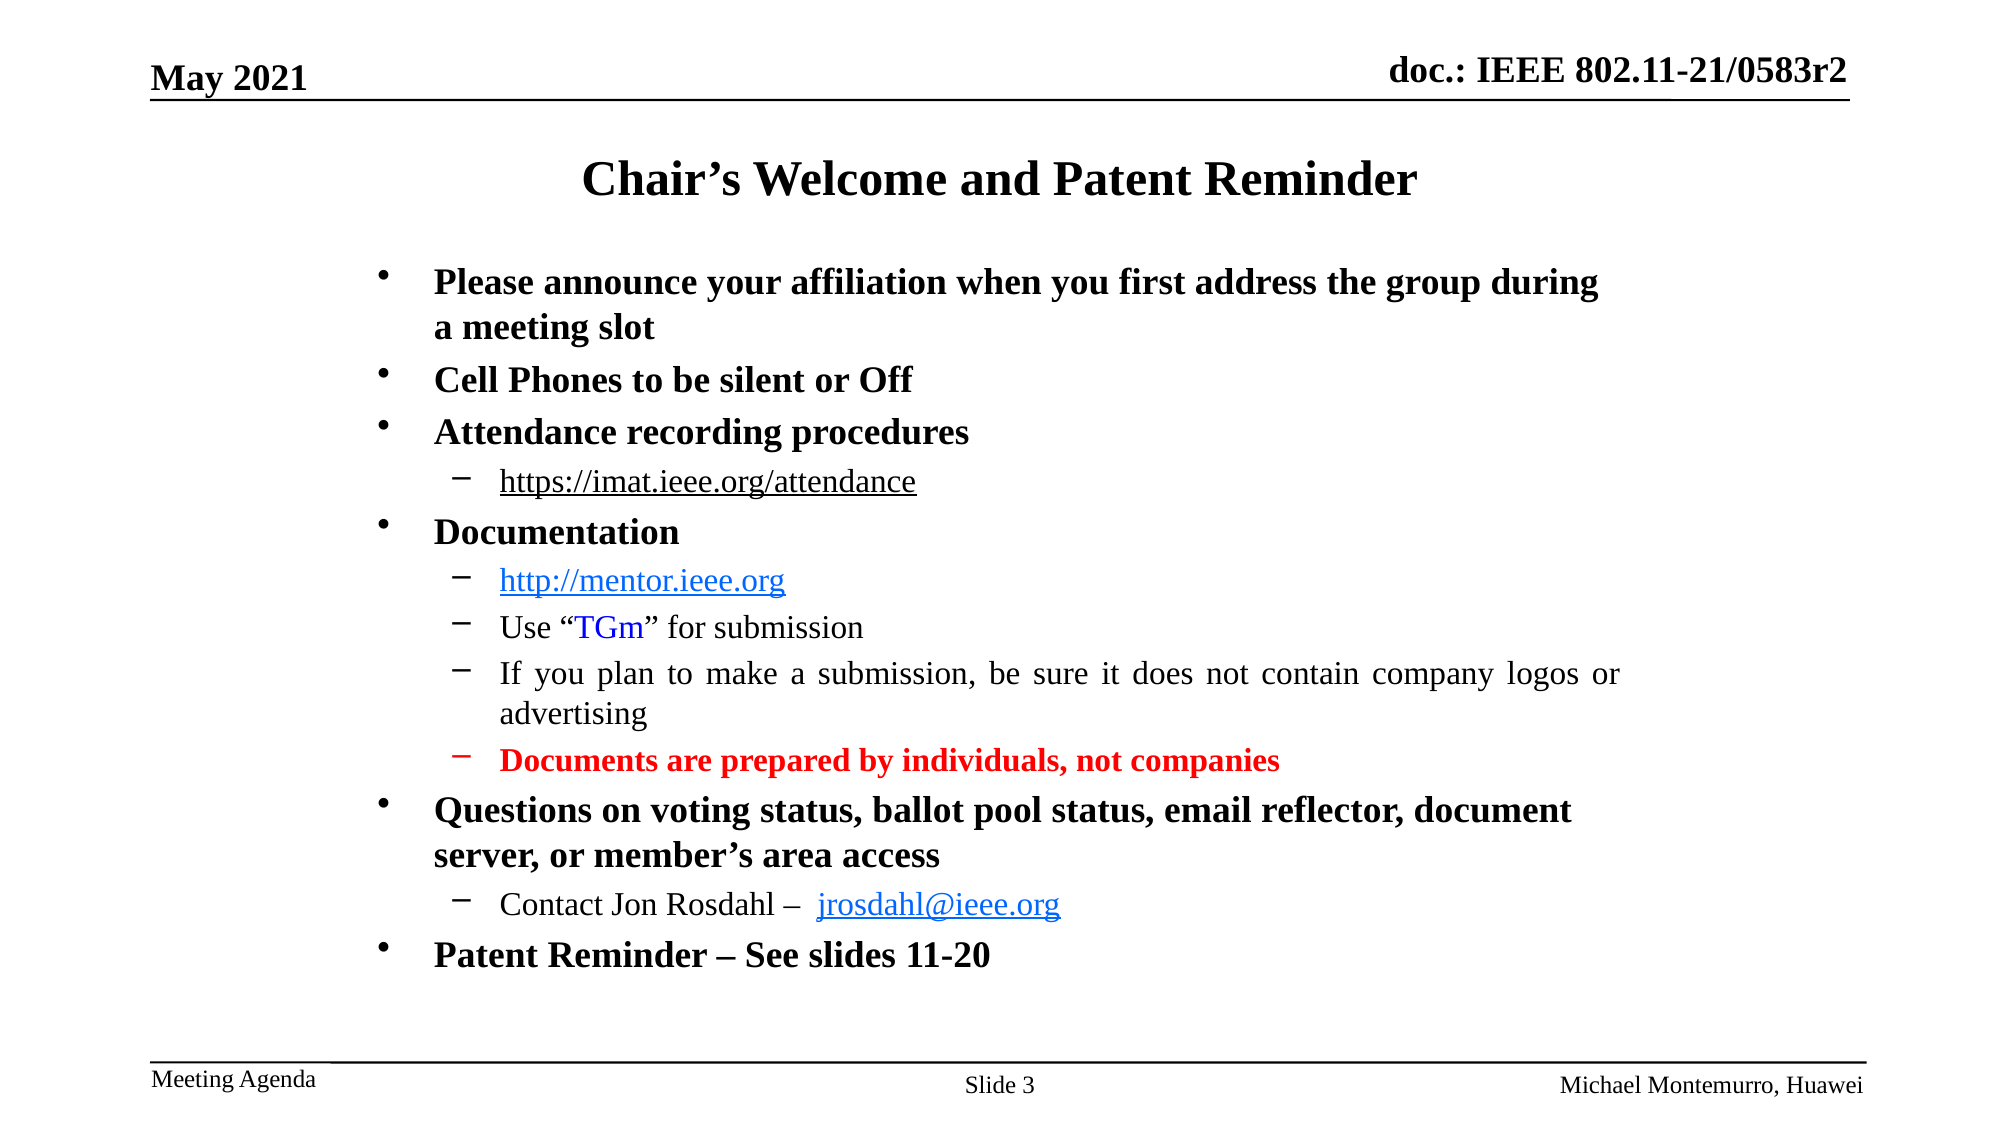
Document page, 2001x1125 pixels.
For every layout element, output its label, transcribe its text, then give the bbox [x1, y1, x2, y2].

footer Michael Montemurro, Huawei [1462, 1068, 1865, 1100]
list Please announce your affiliation when you first address the group during a meeting slot Cell Phones to be silent or Off Attendance recording procedures https://imat.ieee.org/attendance Documentation http://mentor.ieee.org Use “TGm” for submission If you plan to make a submission, be sure it does not contain company logos or advertising Documents are prepared by individuals, not companies Questions on voting status, ballot pool status, email reflector, document server, or member’s area access Contact Jon Rosdahl – jrosdahl@ieee.org Patent Reminder – See slides 11-20 [362, 263, 1638, 925]
text_box Chair’s Welcome and Patent Reminder [362, 87, 1638, 263]
slide_number Slide 3 [964, 1068, 1036, 1100]
